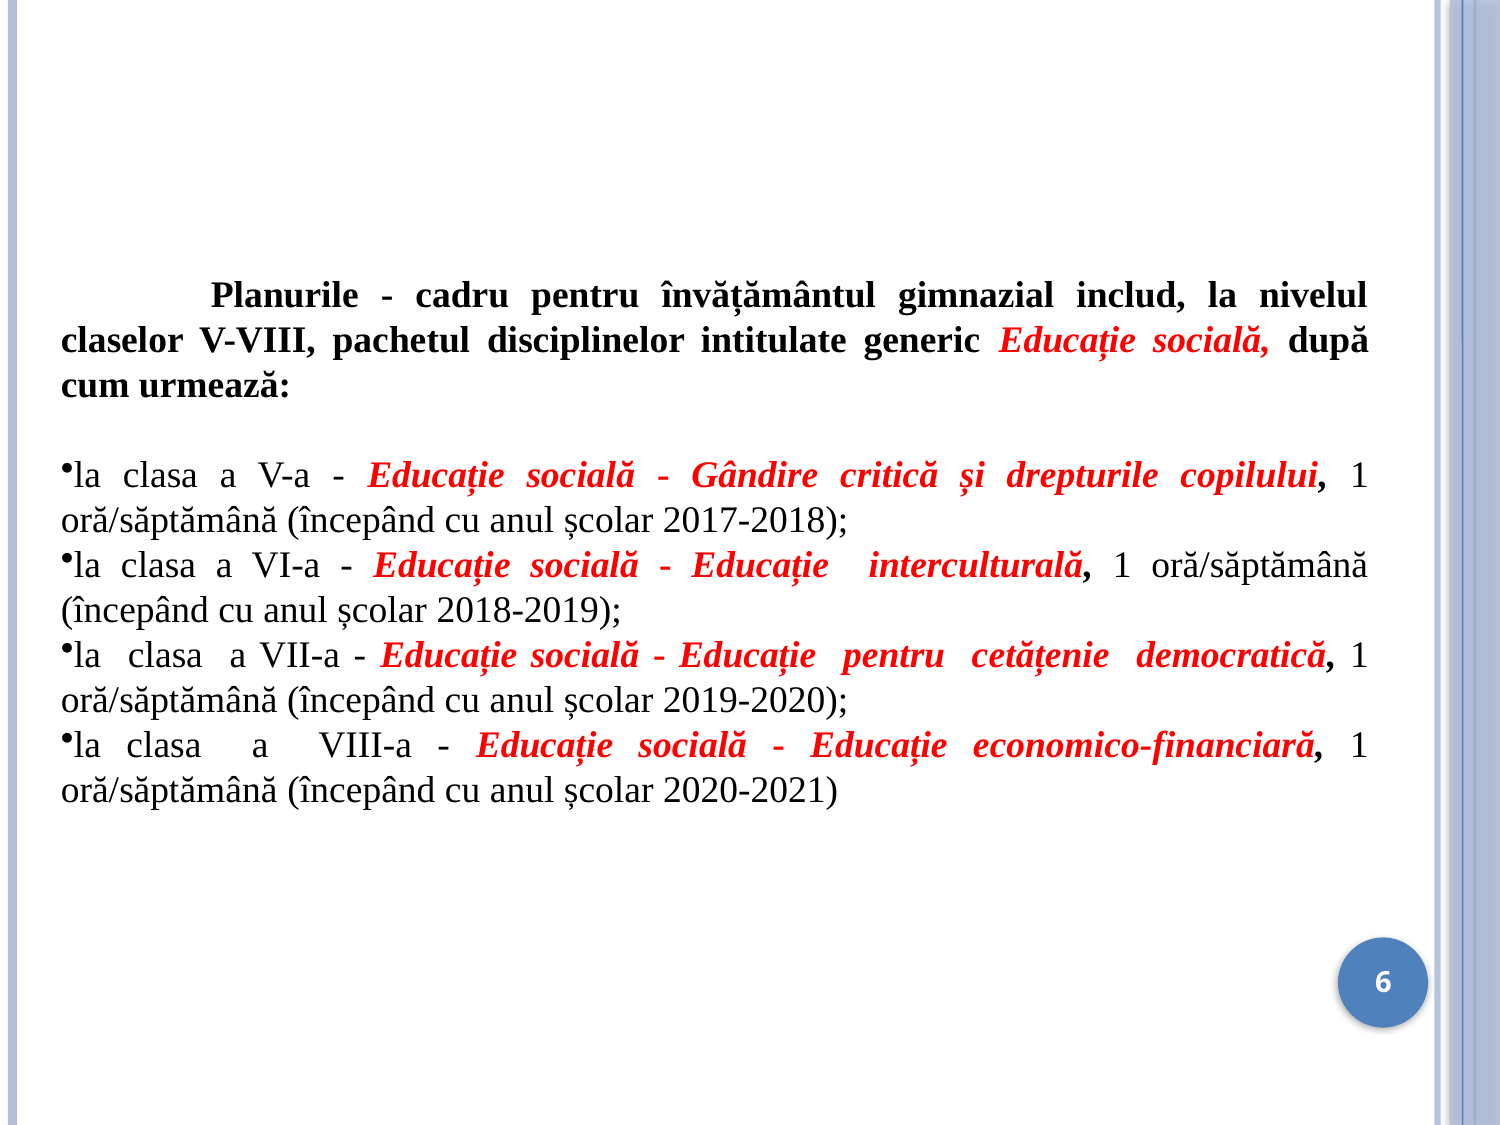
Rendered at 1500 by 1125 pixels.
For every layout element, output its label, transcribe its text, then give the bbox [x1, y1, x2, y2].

slide_number 6 [1333, 940, 1434, 1026]
text_box Planurile - cadru pentru învățământul gimnazial includ, la nivelul claselor V-VIII, pachetul disciplinelor intitulate generic Educație socială, după cum urmează: la clasa a V-a - Educație socială - Gândire critică și drepturile copilului, 1 oră/săptămână (începând cu anul școlar 2017-2018); la clasa a VI-a - Educație socială - Educație interculturală, 1 oră/săptămână (începând cu anul școlar 2018-2019); la clasa a VII-a - Educație socială - Educație pentru cetățenie democratică, 1 oră/săptămână (începând cu anul școlar 2019-2020); la clasa a VIII-a - Educație socială - Educație economico-financiară, 1 oră/săptămână (începând cu anul școlar 2020-2021) [46, 262, 1384, 818]
